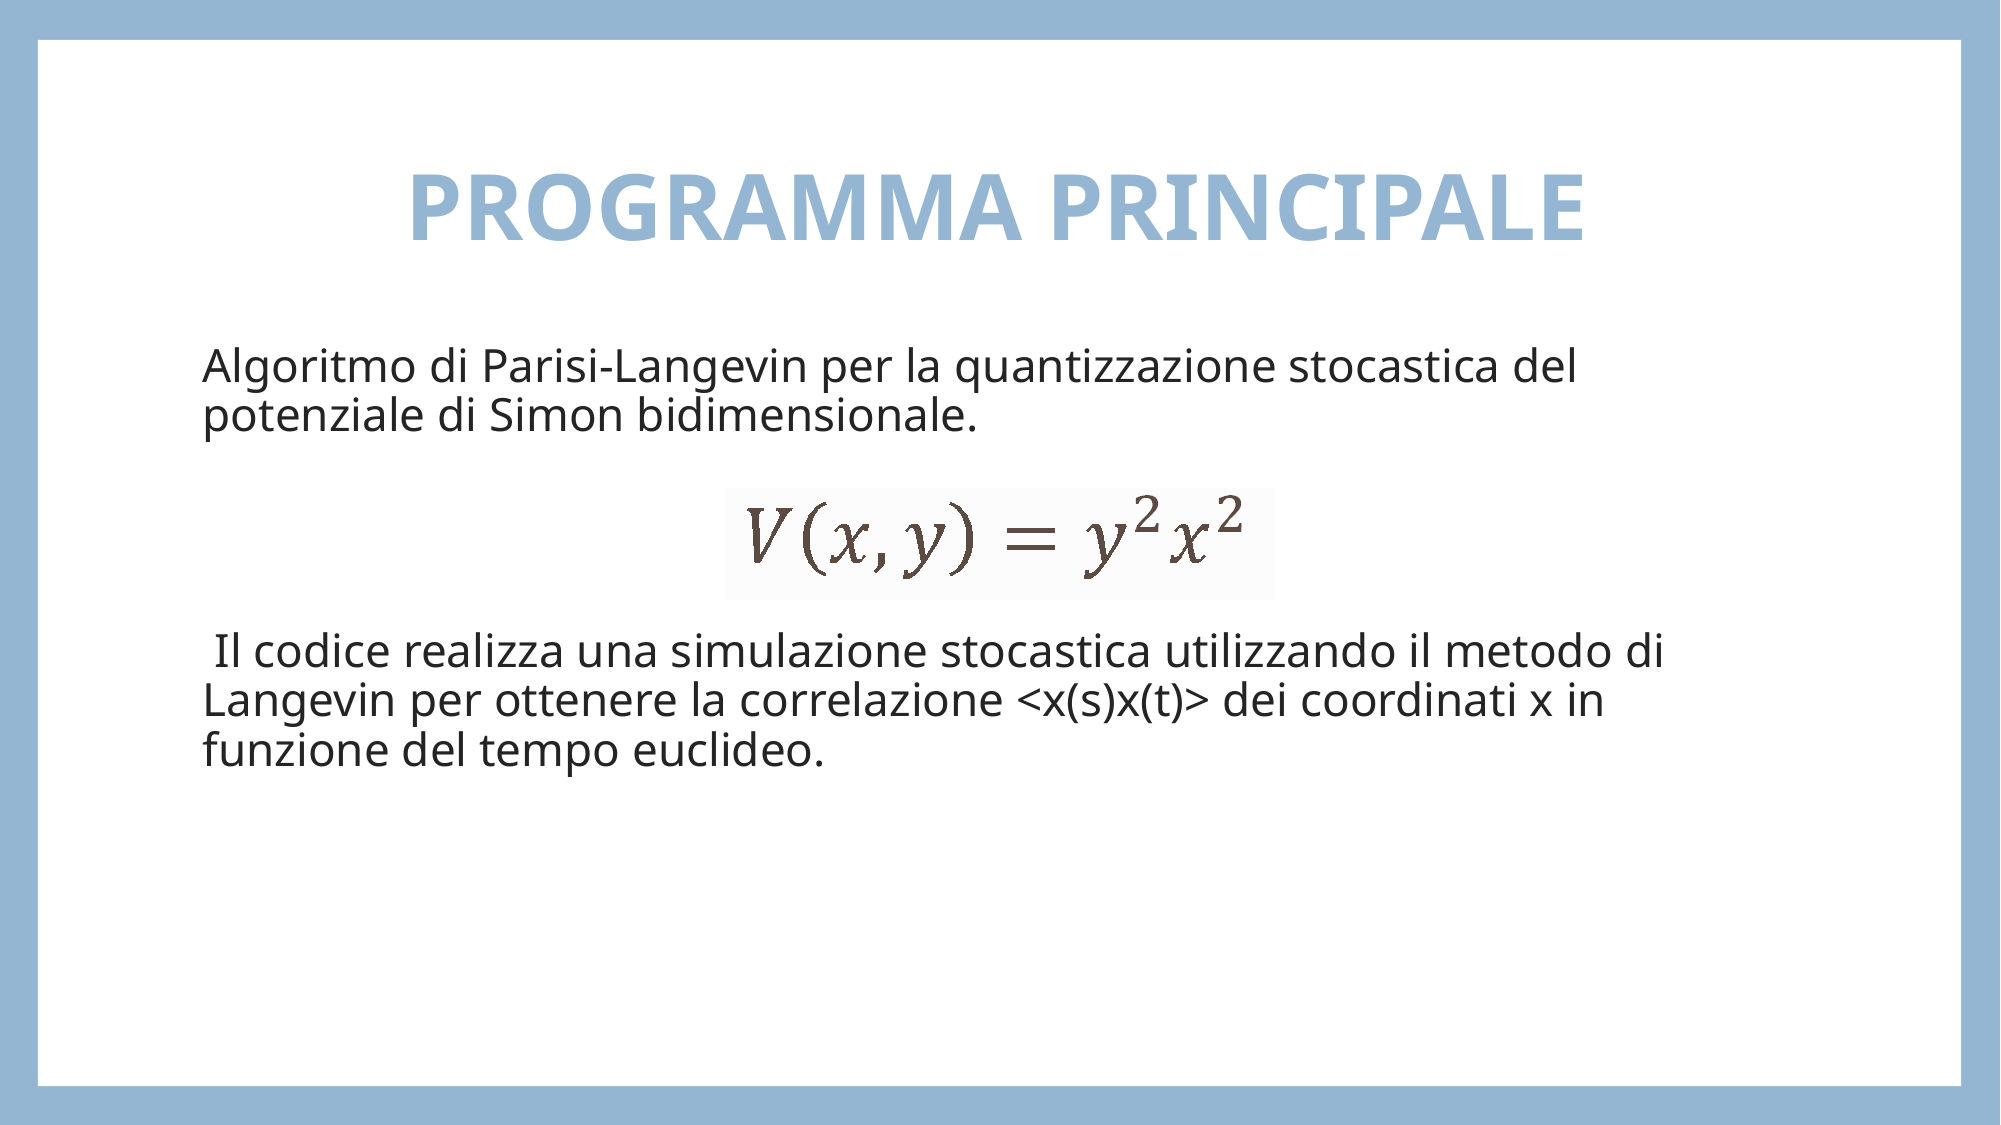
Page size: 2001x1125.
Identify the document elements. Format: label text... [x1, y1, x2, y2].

picture [726, 488, 1274, 600]
title PROGRAMMA PRINCIPALE [187, 99, 1808, 323]
list Algoritmo di Parisi-Langevin per la quantizzazione stocastica del potenziale di Simon bidimensionale. Il codice realizza una simulazione stocastica utilizzando il metodo di Langevin per ottenere la correlazione <x(s)x(t)> dei coordinati x in funzione del tempo euclideo. [187, 335, 1808, 998]
